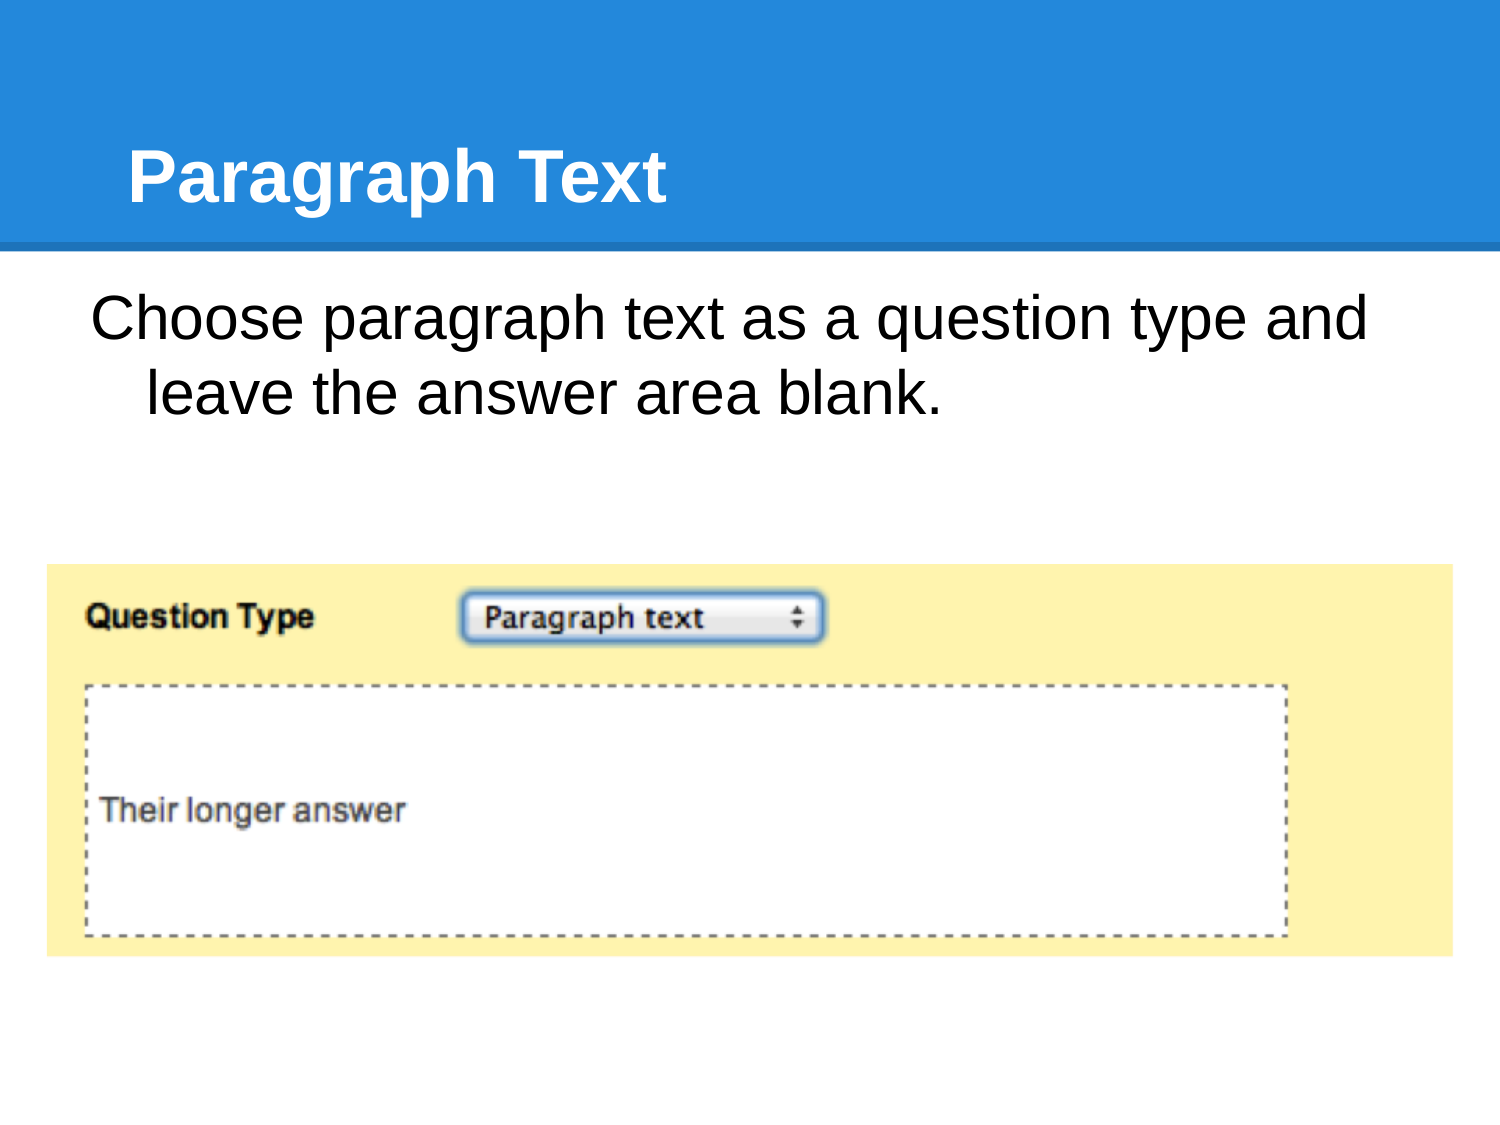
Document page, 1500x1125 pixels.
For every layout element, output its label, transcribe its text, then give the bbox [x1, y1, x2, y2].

title Paragraph Text [75, 14, 1425, 233]
text_box [46, 564, 1454, 958]
list Choose paragraph text as a question type and leave the answer area blank. [75, 262, 1425, 564]
